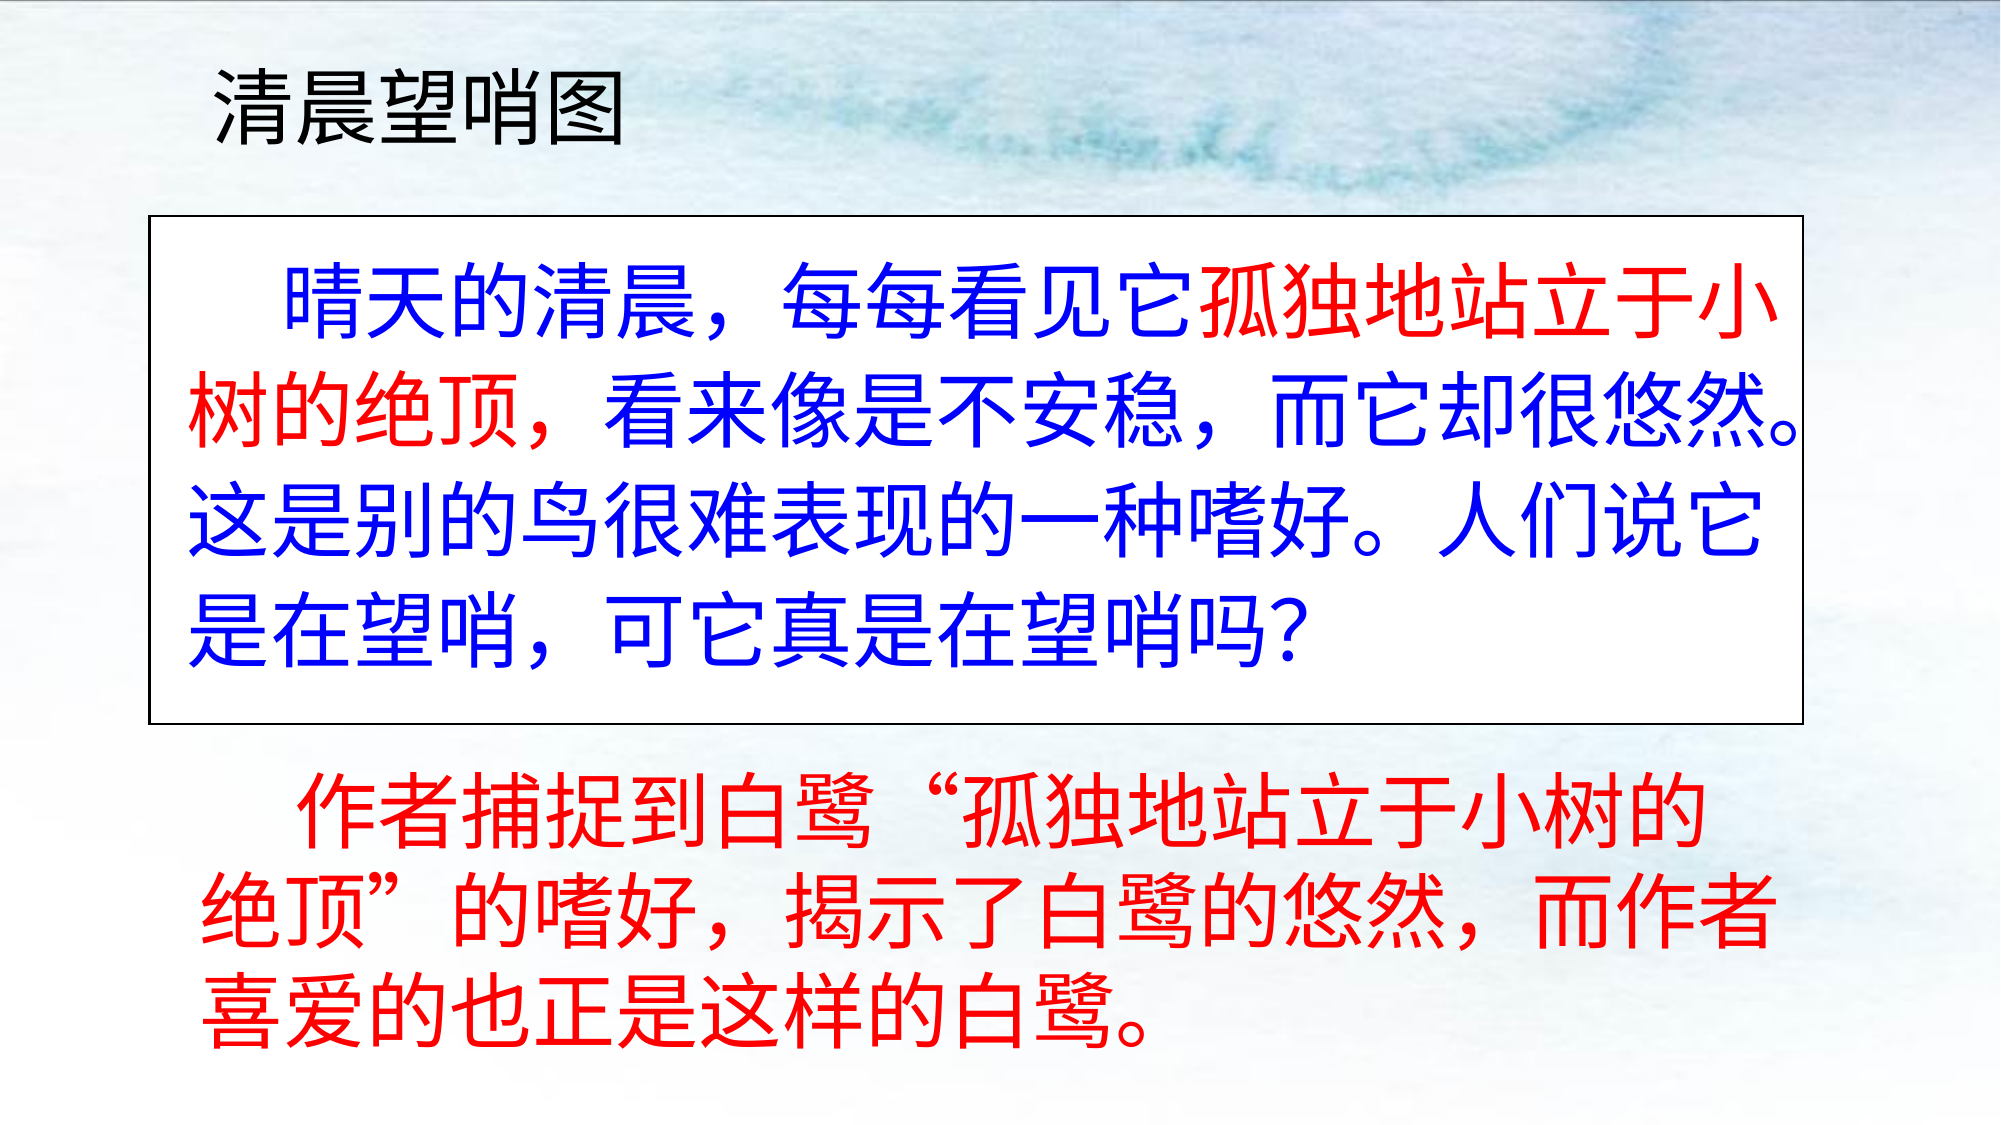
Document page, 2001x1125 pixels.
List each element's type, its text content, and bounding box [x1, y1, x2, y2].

text_box 清晨望哨图 [196, 47, 693, 163]
text_box [148, 215, 1804, 725]
text_box 晴天的清晨，每每看见它孤独地站立于小树的绝顶，看来像是不安稳，而它却很悠然。这是别的鸟很难表现的一种嗜好。人们说它是在望哨，可它真是在望哨吗？ [171, 231, 1839, 972]
picture [0, 0, 2001, 1125]
text_box 作者捕捉到白鹭“孤独地站立于小树的绝顶”的嗜好，揭示了白鹭的悠然，而作者喜爱的也正是这样的白鹭。 [184, 751, 1804, 1067]
